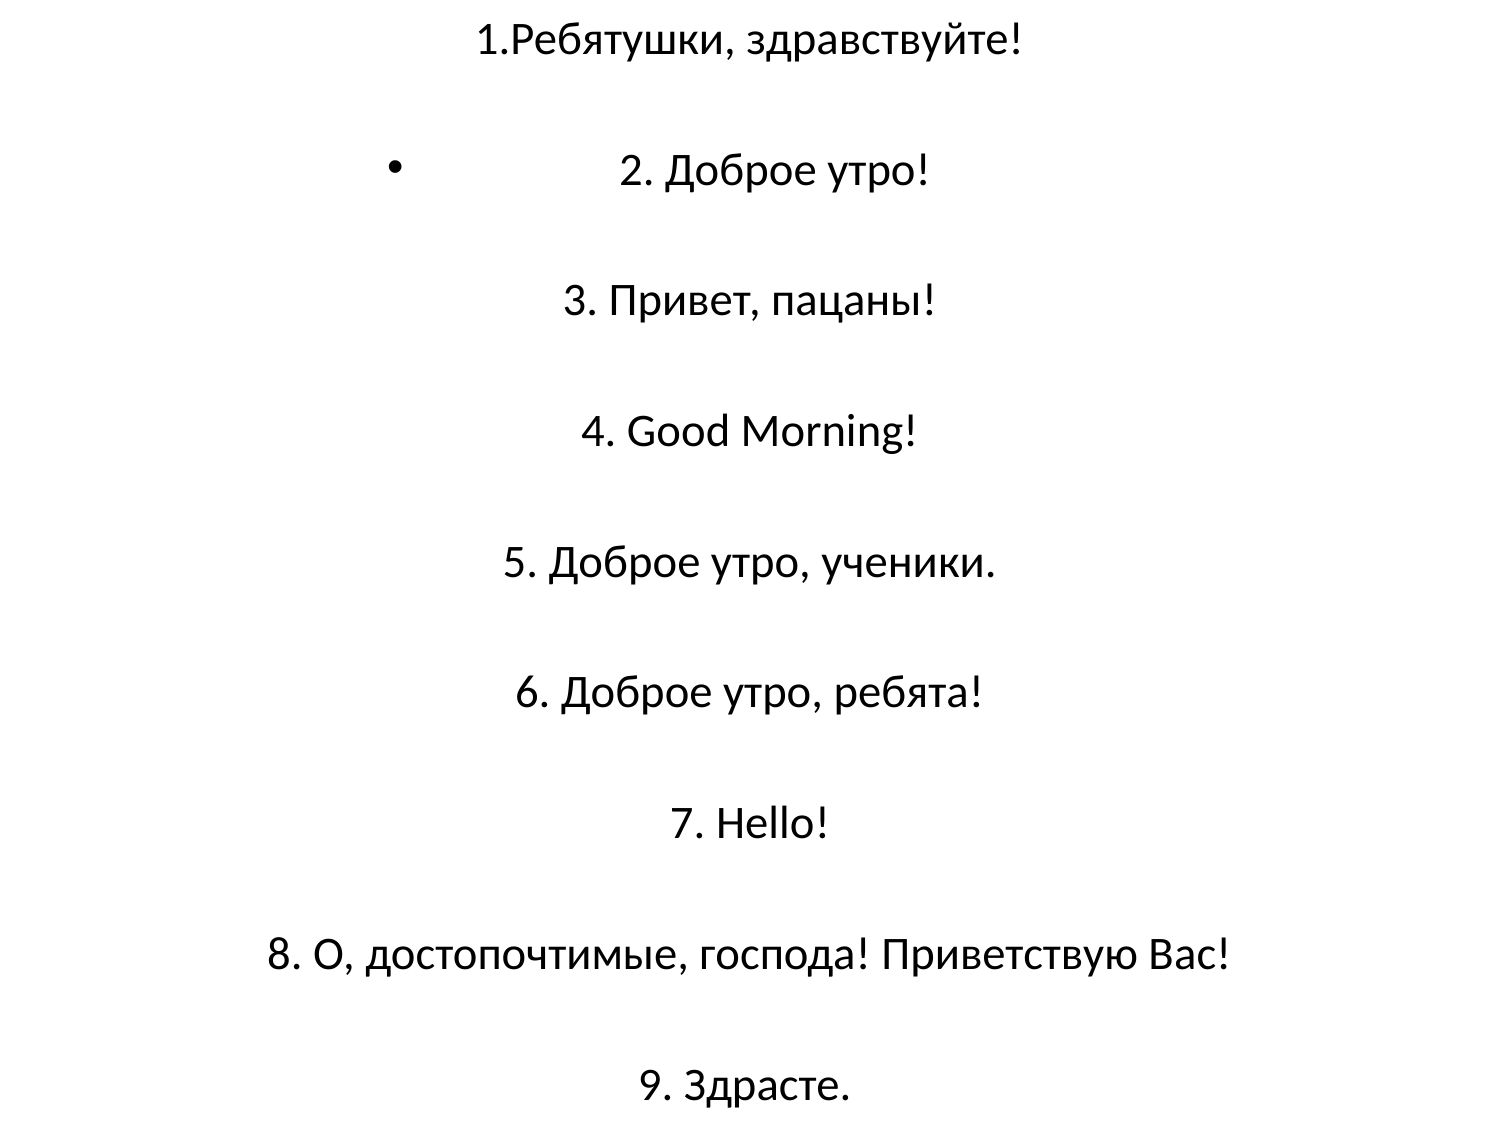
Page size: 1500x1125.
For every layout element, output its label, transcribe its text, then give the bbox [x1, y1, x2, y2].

list 1.Ребятушки, здравствуйте! 2. Доброе утро! 3. Привет, пацаны! 4. Good Morning! 5. Доброе утро, ученики. 6. Доброе утро, ребята! 7. Hello! 8. О, достопочтимые, господа! Приветствую Вас! 9. Здрасте. [0, 0, 1500, 1125]
